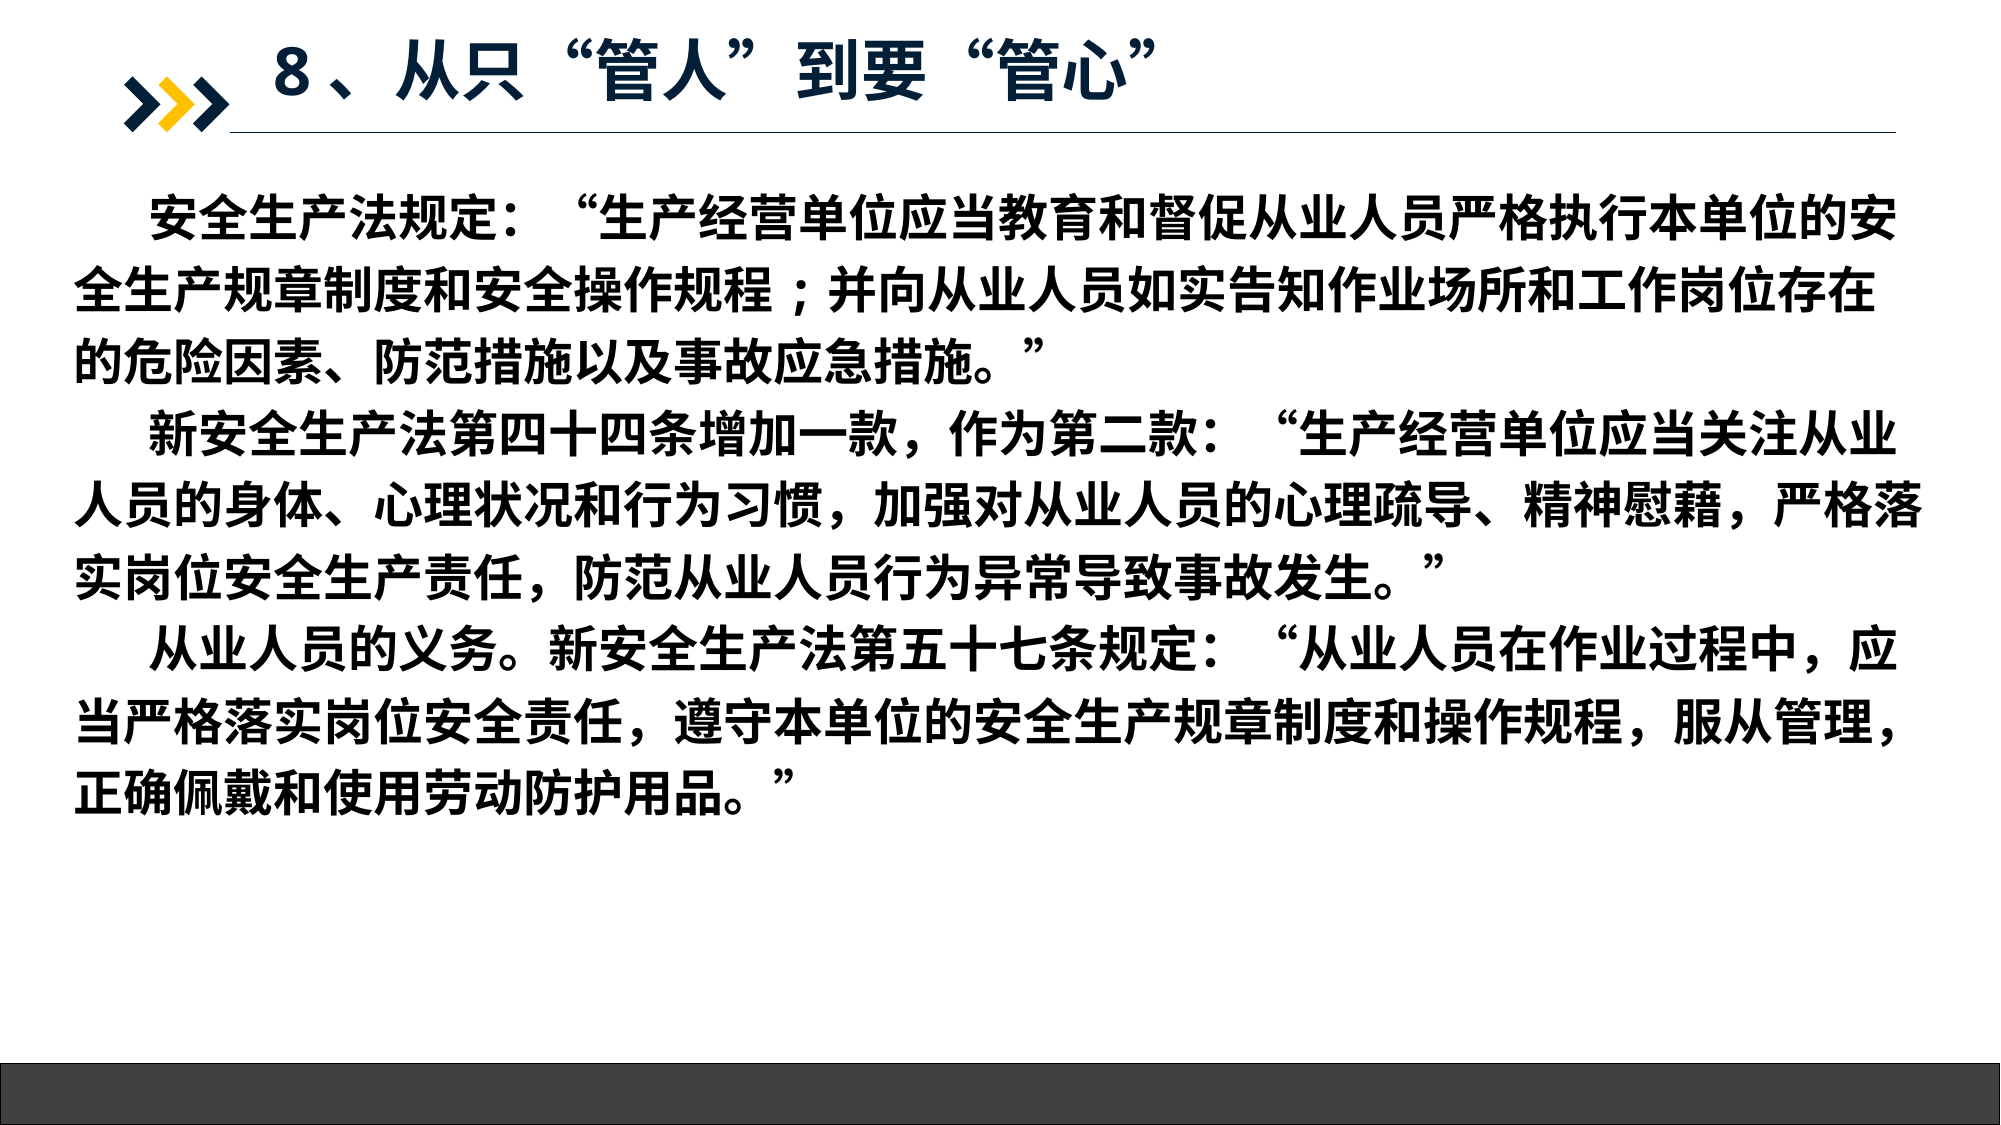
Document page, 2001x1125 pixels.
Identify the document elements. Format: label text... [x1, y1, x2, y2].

text_box 安全生产法规定：“生产经营单位应当教育和督促从业人员严格执行本单位的安全生产规章制度和安全操作规程;并向从业人员如实告知作业场所和工作岗位存在的危险因素、防范措施以及事故应急措施。” 新安全生产法第四十四条增加一款，作为第二款：“生产经营单位应当关注从业人员的身体、心理状况和行为习惯，加强对从业人员的心理疏导、精神慰藉，严格落实岗位安全生产责任，防范从业人员行为异常导致事故发生。” 从业人员的义务。新安全生产法第五十七条规定：“从业人员在作业过程中，应当严格落实岗位安全责任，遵守本单位的安全生产规章制度和操作规程，服从管理，正确佩戴和使用劳动防护用品。” [58, 166, 1942, 830]
text_box [0, 1063, 2000, 1125]
text_box 8、从只“管人”到要“管心” [262, 22, 1218, 76]
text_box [123, 76, 1897, 133]
